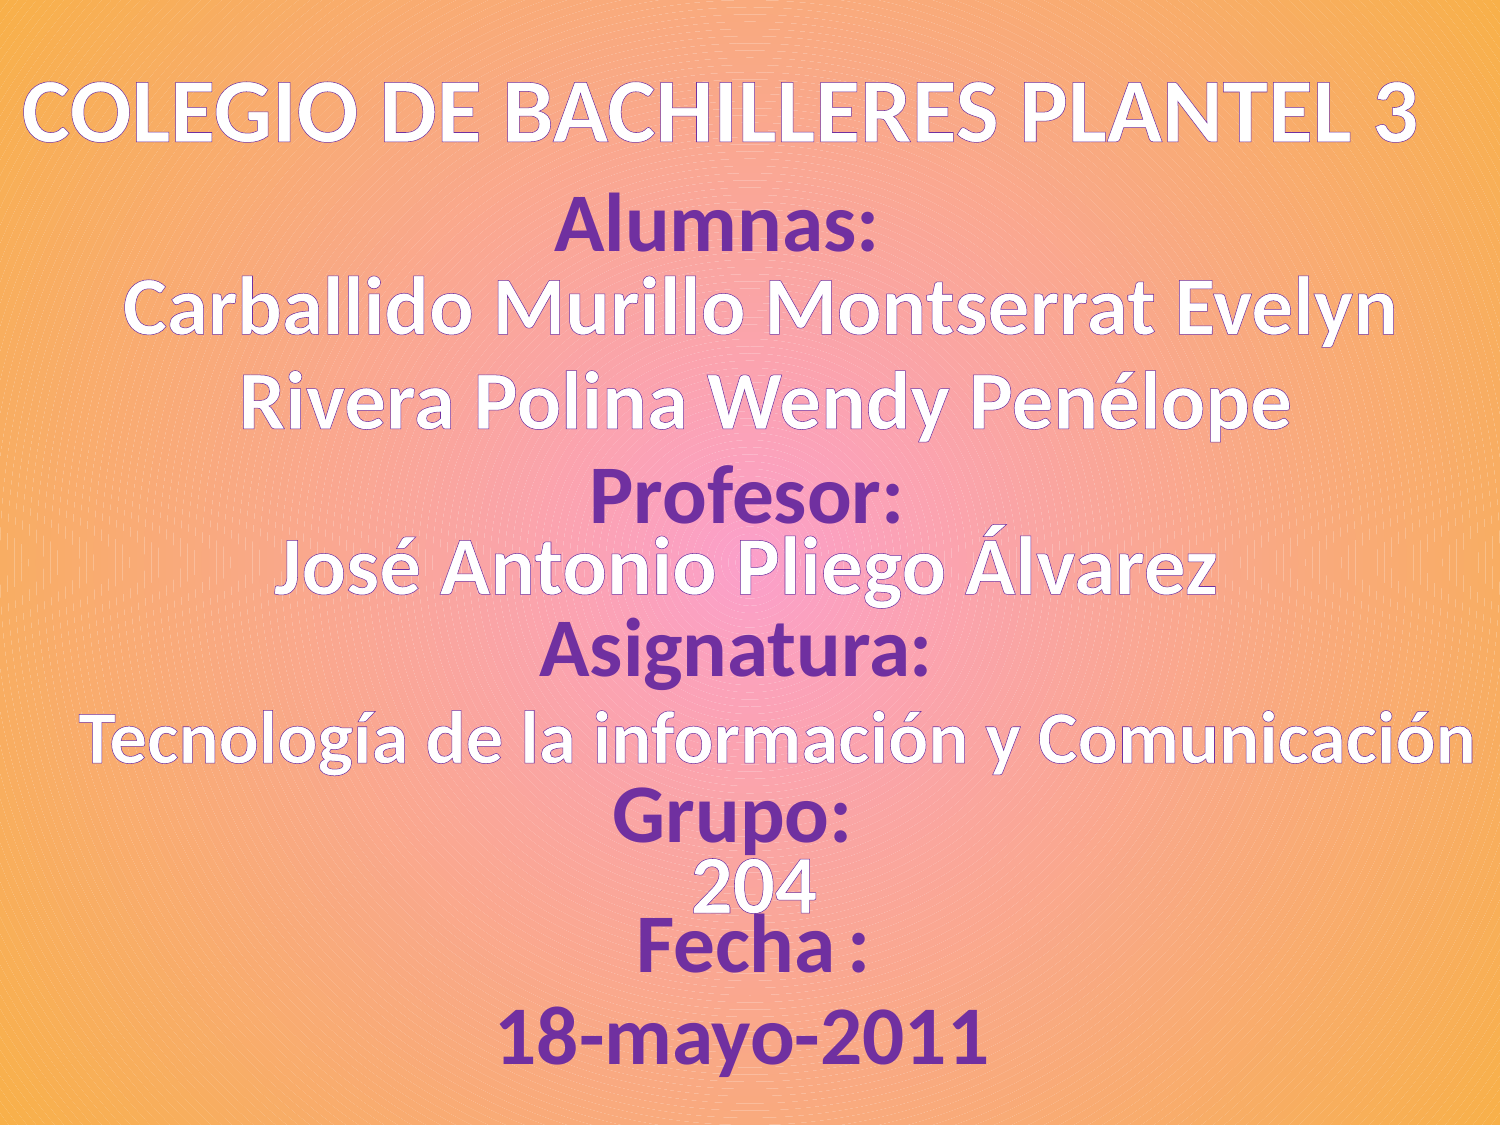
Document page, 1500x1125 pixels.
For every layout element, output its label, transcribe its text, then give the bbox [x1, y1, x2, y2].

text_box Grupo: [597, 751, 868, 867]
text_box Asignatura: [454, 586, 1018, 680]
text_box : [832, 881, 886, 973]
text_box Alumnas: [539, 160, 895, 243]
text_box Carballido Murillo Montserrat Evelyn [107, 243, 1415, 359]
text_box Profesor: [574, 432, 920, 503]
text_box José Antonio Pliego Álvarez [258, 503, 1234, 619]
text_box 18-mayo-2011 [479, 973, 1005, 1089]
text_box Rivera Polina Wendy Penélope [223, 338, 1309, 454]
text_box Tecnología de la información y Comunicación [63, 680, 1493, 786]
text_box 204 [675, 822, 833, 881]
text_box Fecha [621, 881, 832, 973]
text_box COLEGIO DE BACHILLERES PLANTEL 3 [6, 42, 1457, 168]
